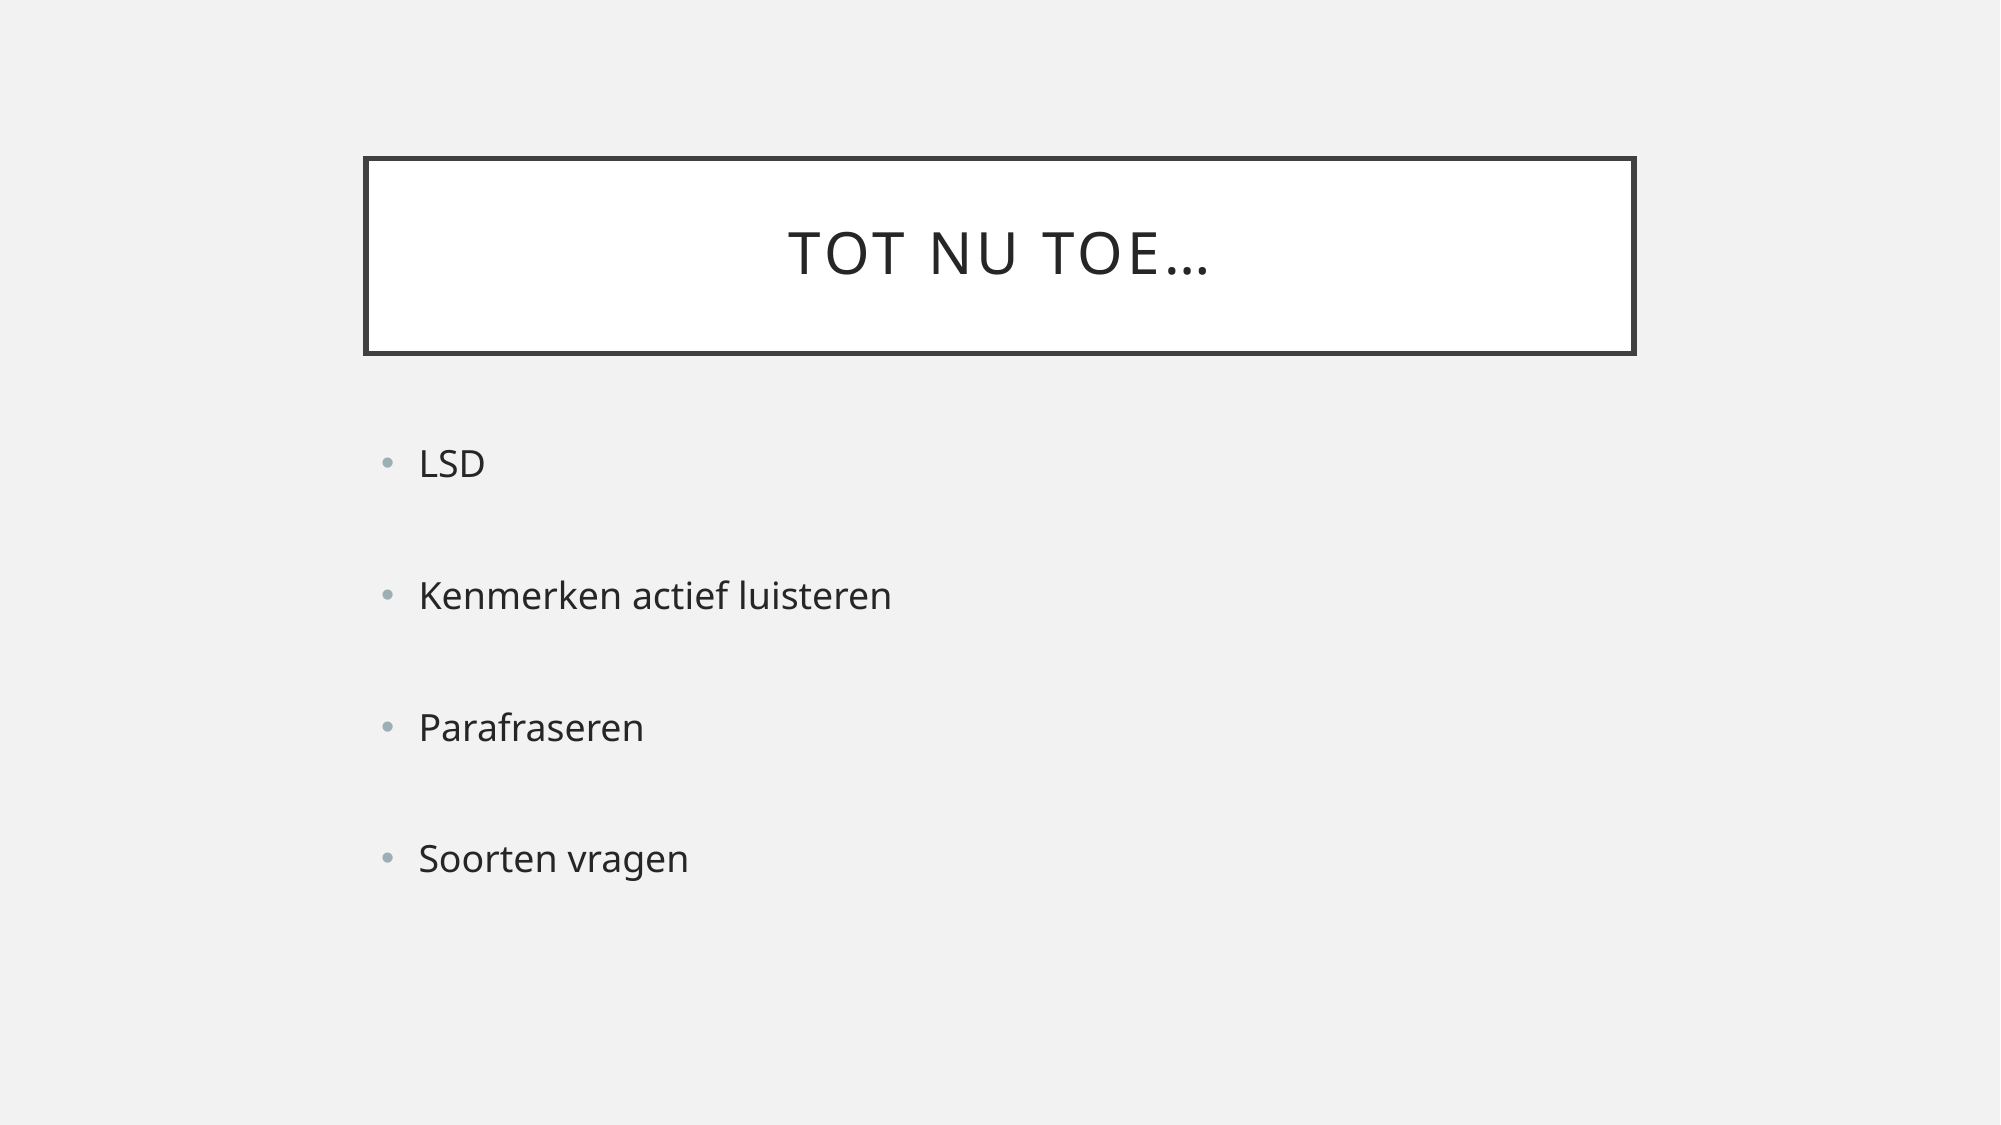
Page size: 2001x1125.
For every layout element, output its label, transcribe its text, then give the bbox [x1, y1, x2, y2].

title Tot nu toe… [363, 156, 1637, 356]
list LSD Kenmerken actief luisteren Parafraseren Soorten vragen [366, 432, 1634, 942]
